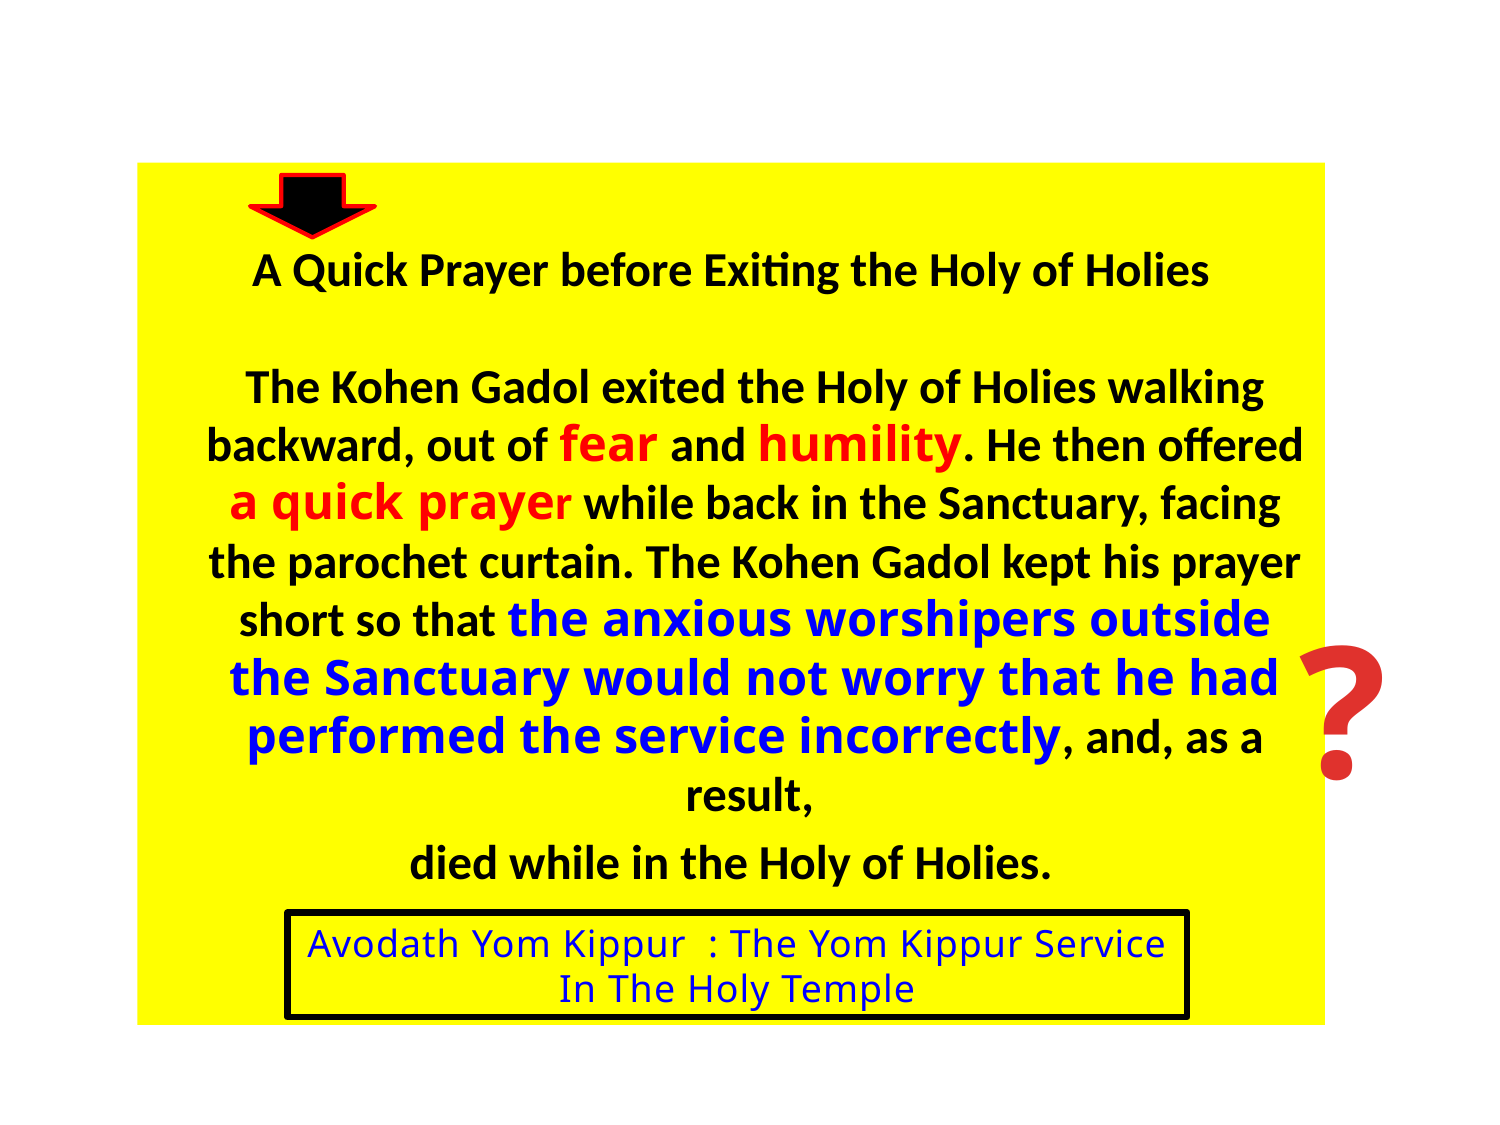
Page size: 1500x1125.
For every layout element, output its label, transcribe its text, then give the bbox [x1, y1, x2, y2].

text_box Avodath Yom Kippur : The Yom Kippur Service In The Holy Temple [287, 912, 1188, 1018]
text_box [247, 172, 378, 240]
text_box ? [1284, 587, 1403, 823]
list A Quick Prayer before Exiting the Holy of Holies The Kohen Gadol exited the Holy of Holies walking backward, out of fear and humility. He then offered a quick prayer while back in the Sanctuary, facing the parochet curtain. The Kohen Gadol kept his prayer short so that the anxious worshipers outside the Sanctuary would not worry that he had performed the service incorrectly, and, as a result, died while in the Holy of Holies. [137, 162, 1325, 1025]
